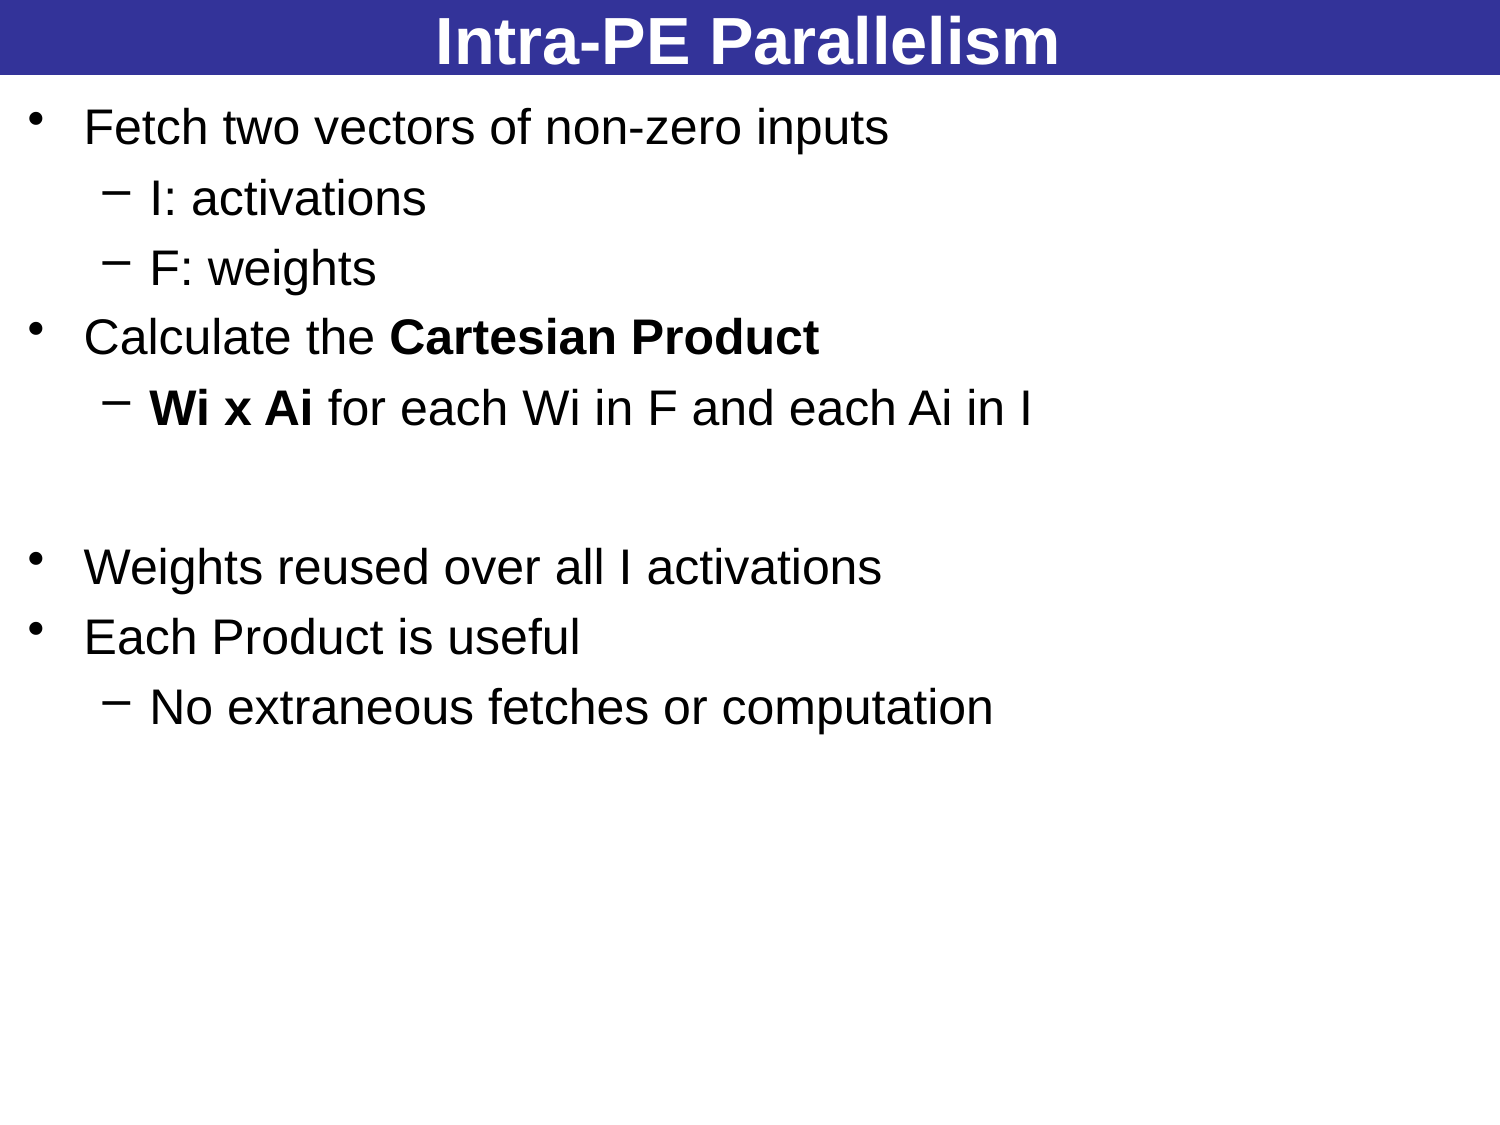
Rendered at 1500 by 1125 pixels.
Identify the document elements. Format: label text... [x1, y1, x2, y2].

list Fetch two vectors of non-zero inputs I: activations F: weights Calculate the Cartesian Product Wi x Ai for each Wi in F and each Ai in I Weights reused over all I activations Each Product is useful No extraneous fetches or computation [12, 87, 1488, 1088]
title Intra-PE Parallelism [0, 0, 1500, 75]
